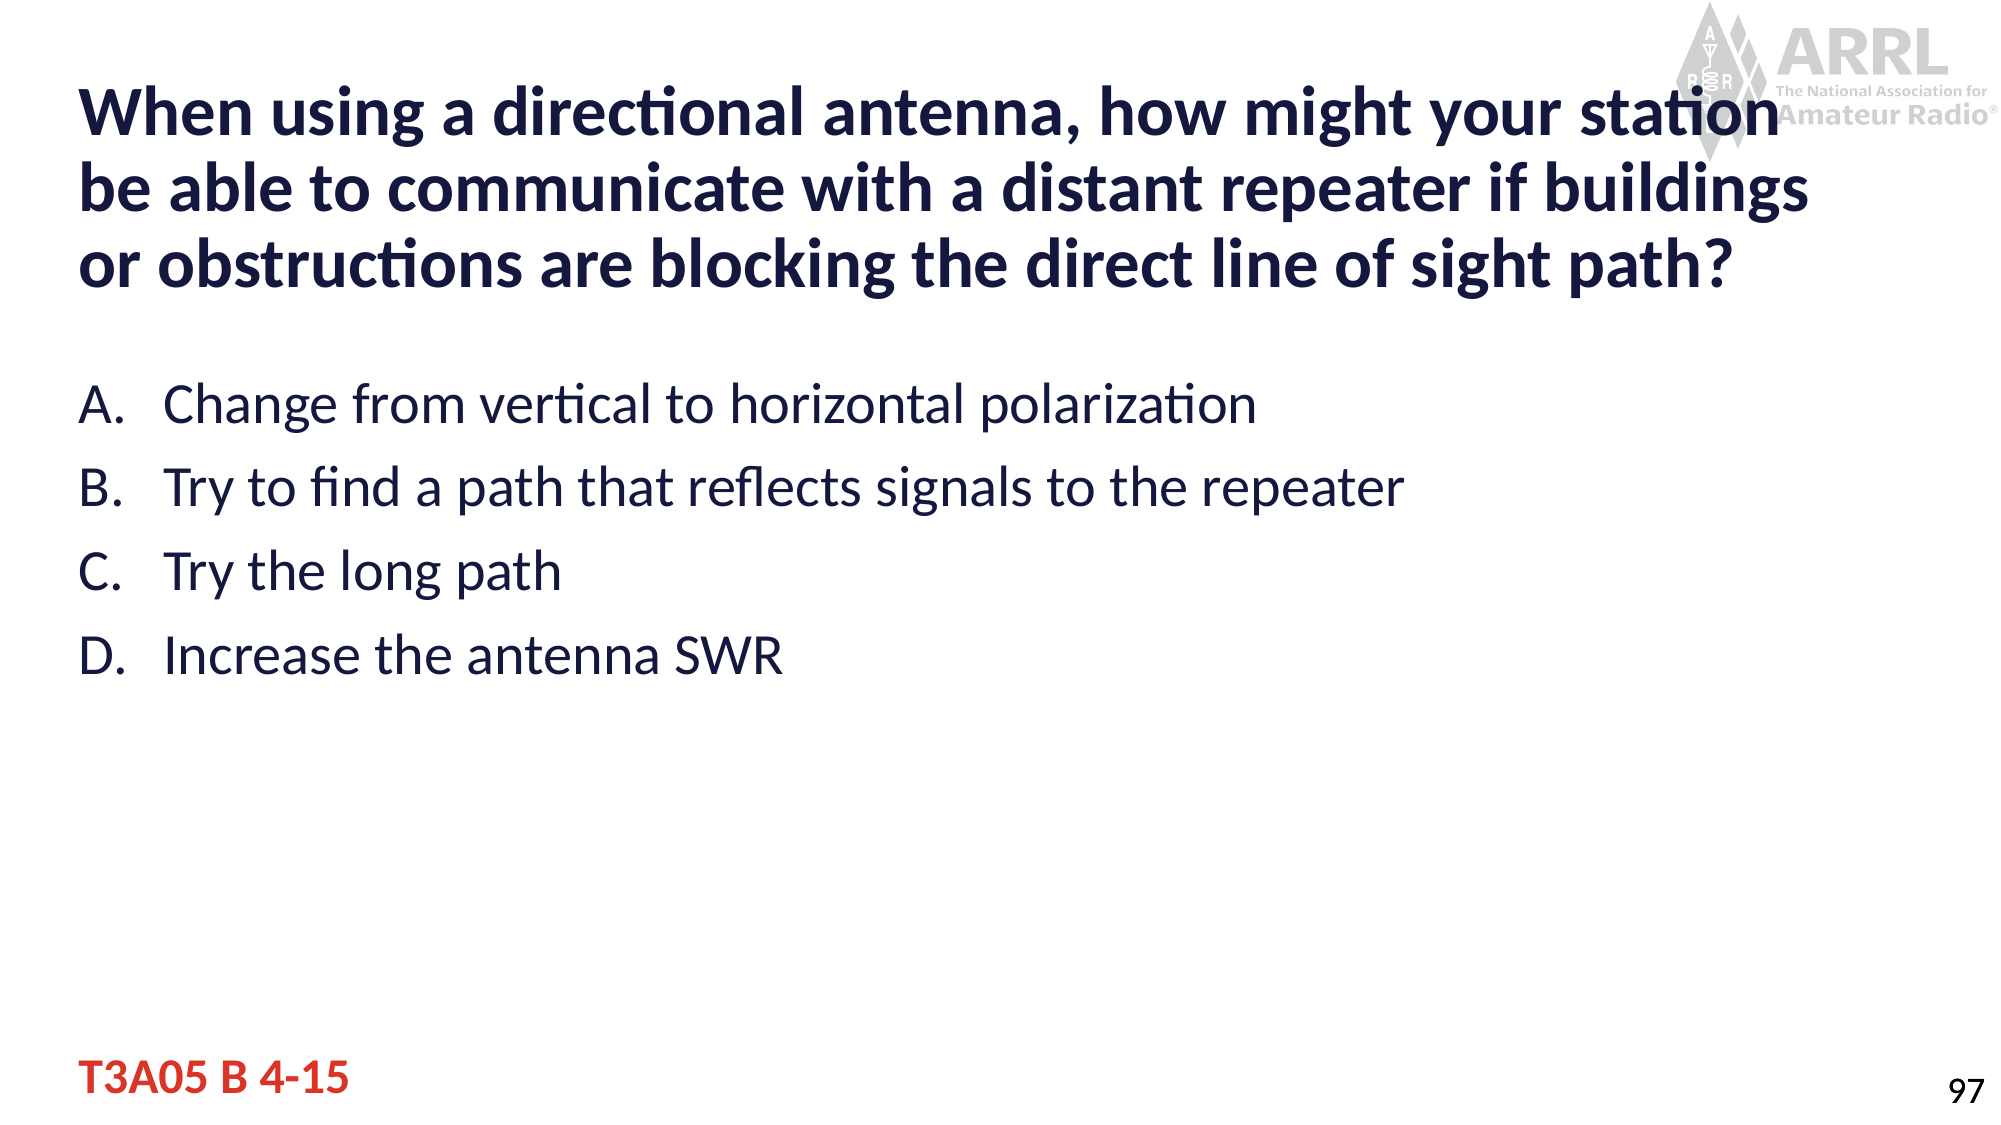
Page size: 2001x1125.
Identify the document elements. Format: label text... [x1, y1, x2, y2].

list Change from vertical to horizontal polarization Try to find a path that reflects signals to the repeater Try the long path Increase the antenna SWR [63, 365, 1863, 989]
text_box T3A05 B 4-15 [63, 1036, 921, 1112]
picture [1674, 0, 2000, 164]
title When using a directional antenna, how might your station be able to communicate with a distant repeater if buildings or obstructions are blocking the direct line of sight path? [63, 59, 1863, 318]
